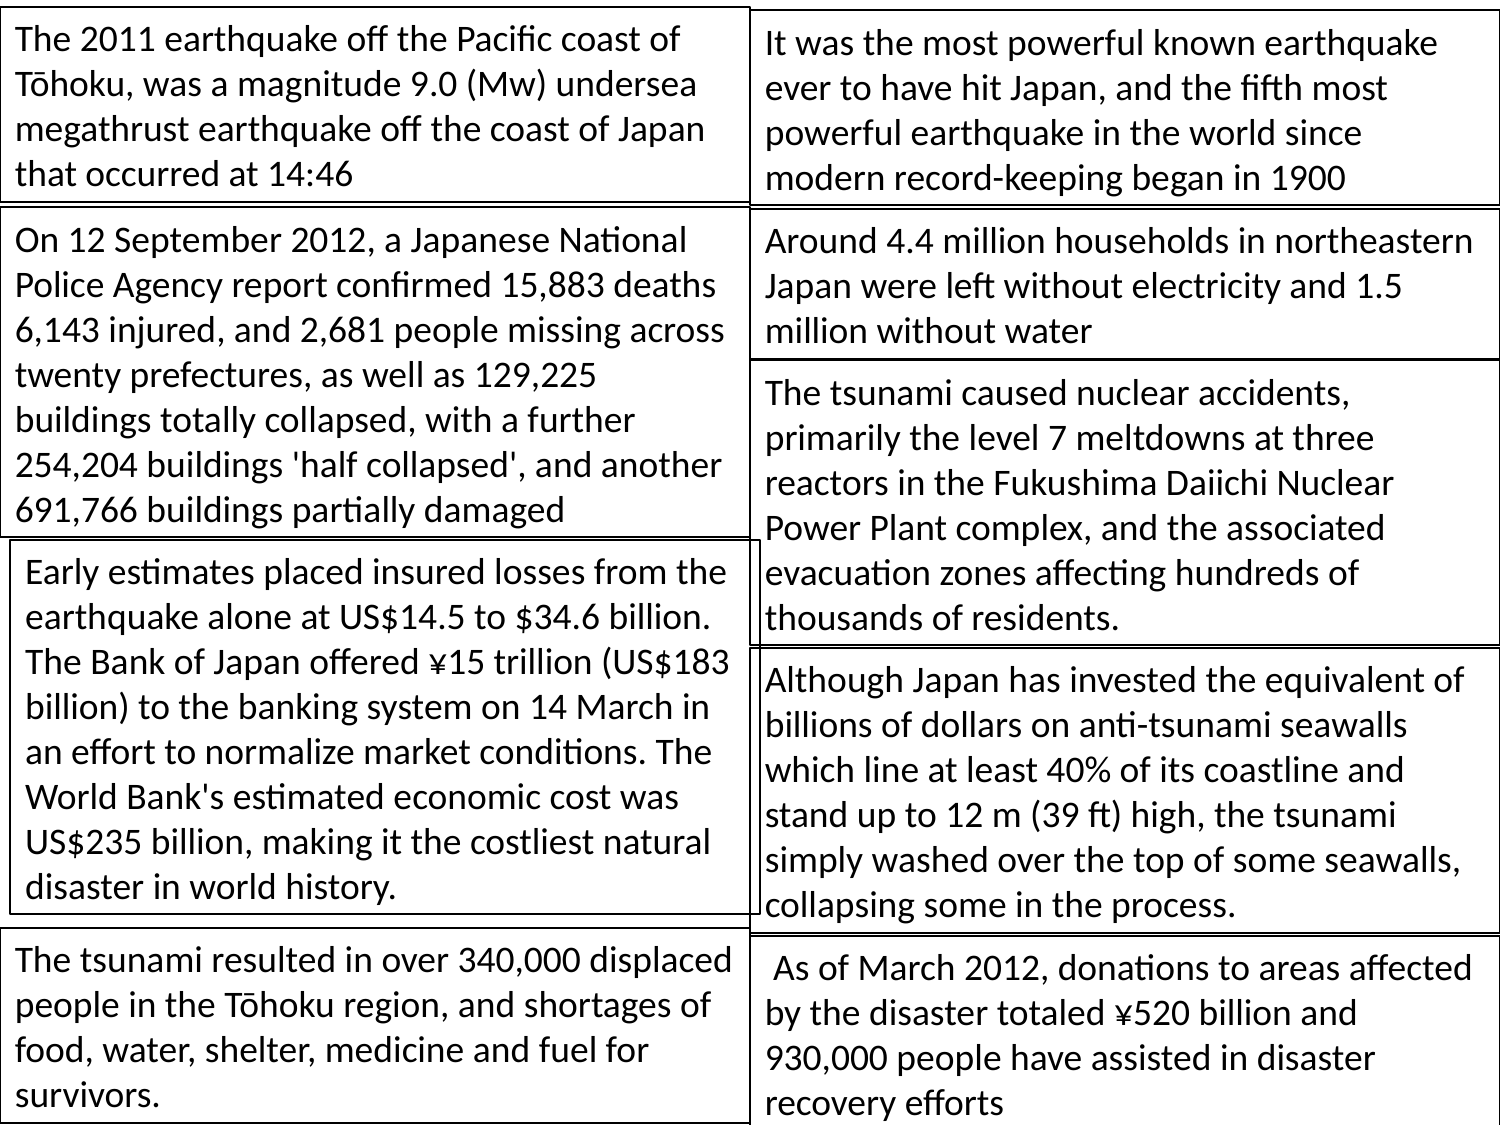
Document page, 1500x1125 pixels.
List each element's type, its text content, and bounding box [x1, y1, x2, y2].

text_box On 12 September 2012, a Japanese National Police Agency report confirmed 15,883 deaths 6,143 injured, and 2,681 people missing across twenty prefectures, as well as 129,225 buildings totally collapsed, with a further 254,204 buildings 'half collapsed', and another 691,766 buildings partially damaged [0, 207, 750, 538]
text_box As of March 2012, donations to areas affected by the disaster totaled ¥520 billion and 930,000 people have assisted in disaster recovery efforts [749, 935, 1500, 1125]
text_box The tsunami caused nuclear accidents, primarily the level 7 meltdowns at three reactors in the Fukushima Daiichi Nuclear Power Plant complex, and the associated evacuation zones affecting hundreds of thousands of residents. [749, 360, 1500, 645]
text_box Although Japan has invested the equivalent of billions of dollars on anti-tsunami seawalls which line at least 40% of its coastline and stand up to 12 m (39 ft) high, the tsunami simply washed over the top of some seawalls, collapsing some in the process. [749, 648, 1500, 933]
text_box It was the most powerful known earthquake ever to have hit Japan, and the fifth most powerful earthquake in the world since modern record-keeping began in 1900 [749, 10, 1500, 206]
text_box Early estimates placed insured losses from the earthquake alone at US$14.5 to $34.6 billion. The Bank of Japan offered ¥15 trillion (US$183 billion) to the banking system on 14 March in an effort to normalize market conditions. The World Bank's estimated economic cost was US$235 billion, making it the costliest natural disaster in world history. [10, 539, 761, 915]
text_box The tsunami resulted in over 340,000 displaced people in the Tōhoku region, and shortages of food, water, shelter, medicine and fuel for survivors. [0, 928, 750, 1123]
text_box The 2011 earthquake off the Pacific coast of Tōhoku, was a magnitude 9.0 (Mw) undersea megathrust earthquake off the coast of Japan that occurred at 14:46 [0, 6, 750, 202]
text_box Around 4.4 million households in northeastern Japan were left without electricity and 1.5 million without water [749, 208, 1500, 359]
